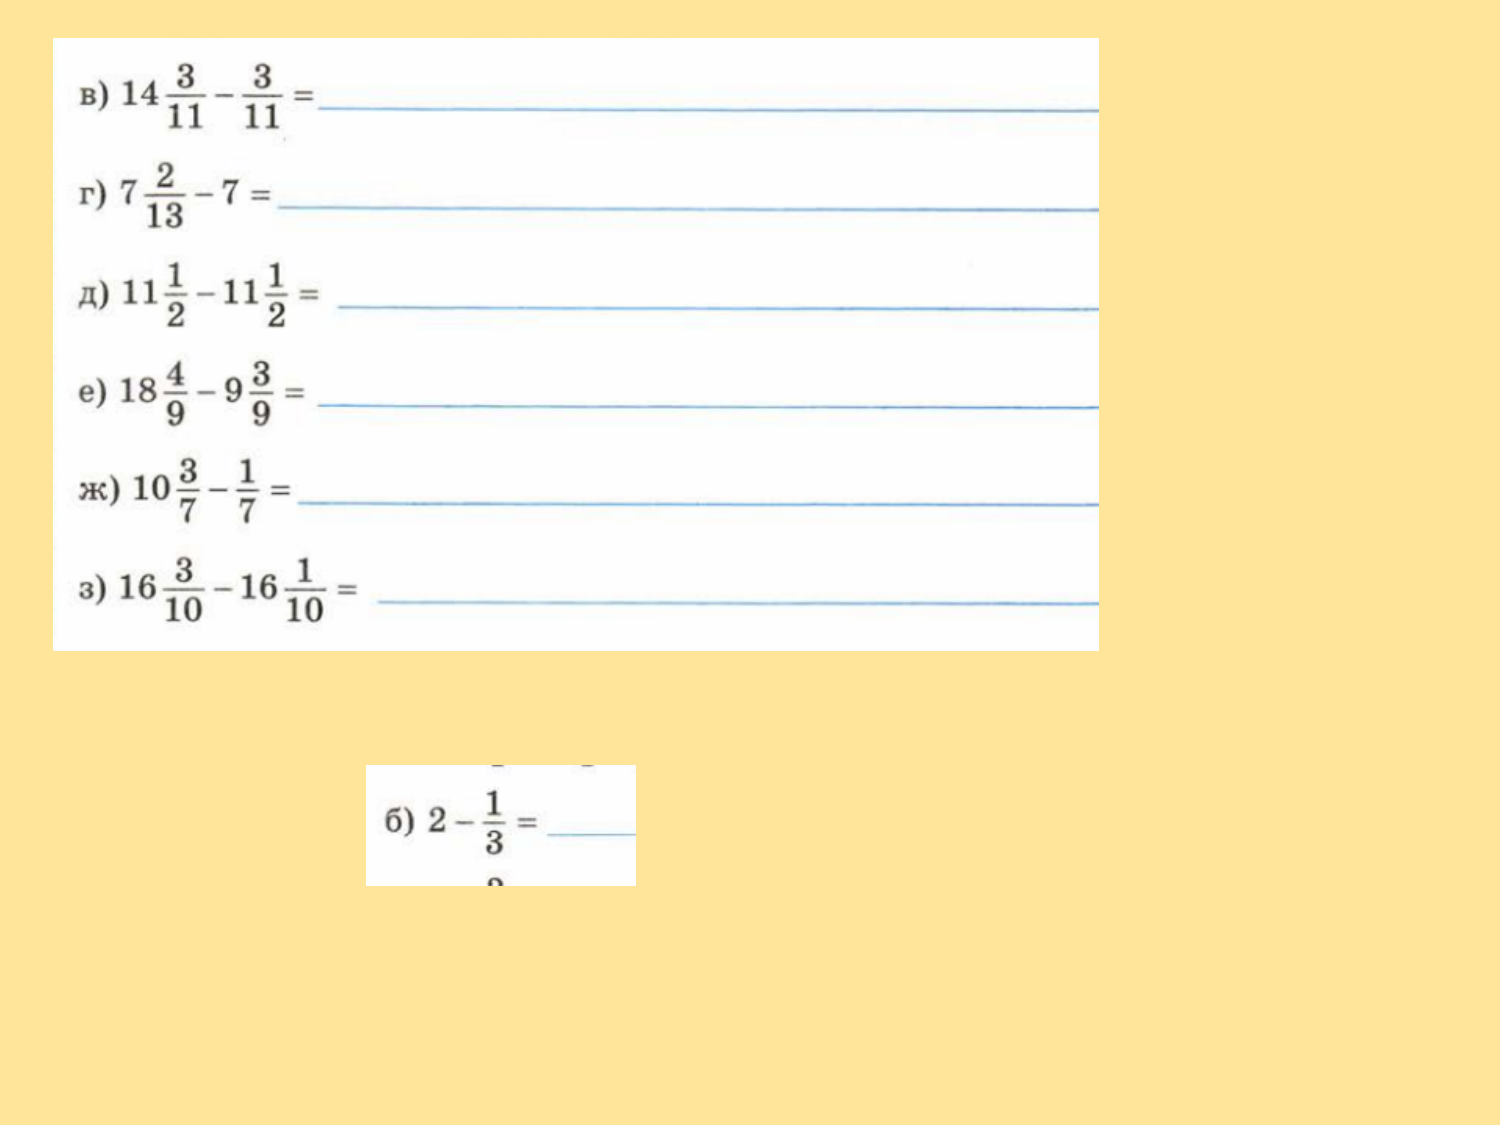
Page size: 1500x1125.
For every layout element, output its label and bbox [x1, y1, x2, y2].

picture [366, 765, 636, 887]
picture [53, 37, 1099, 651]
